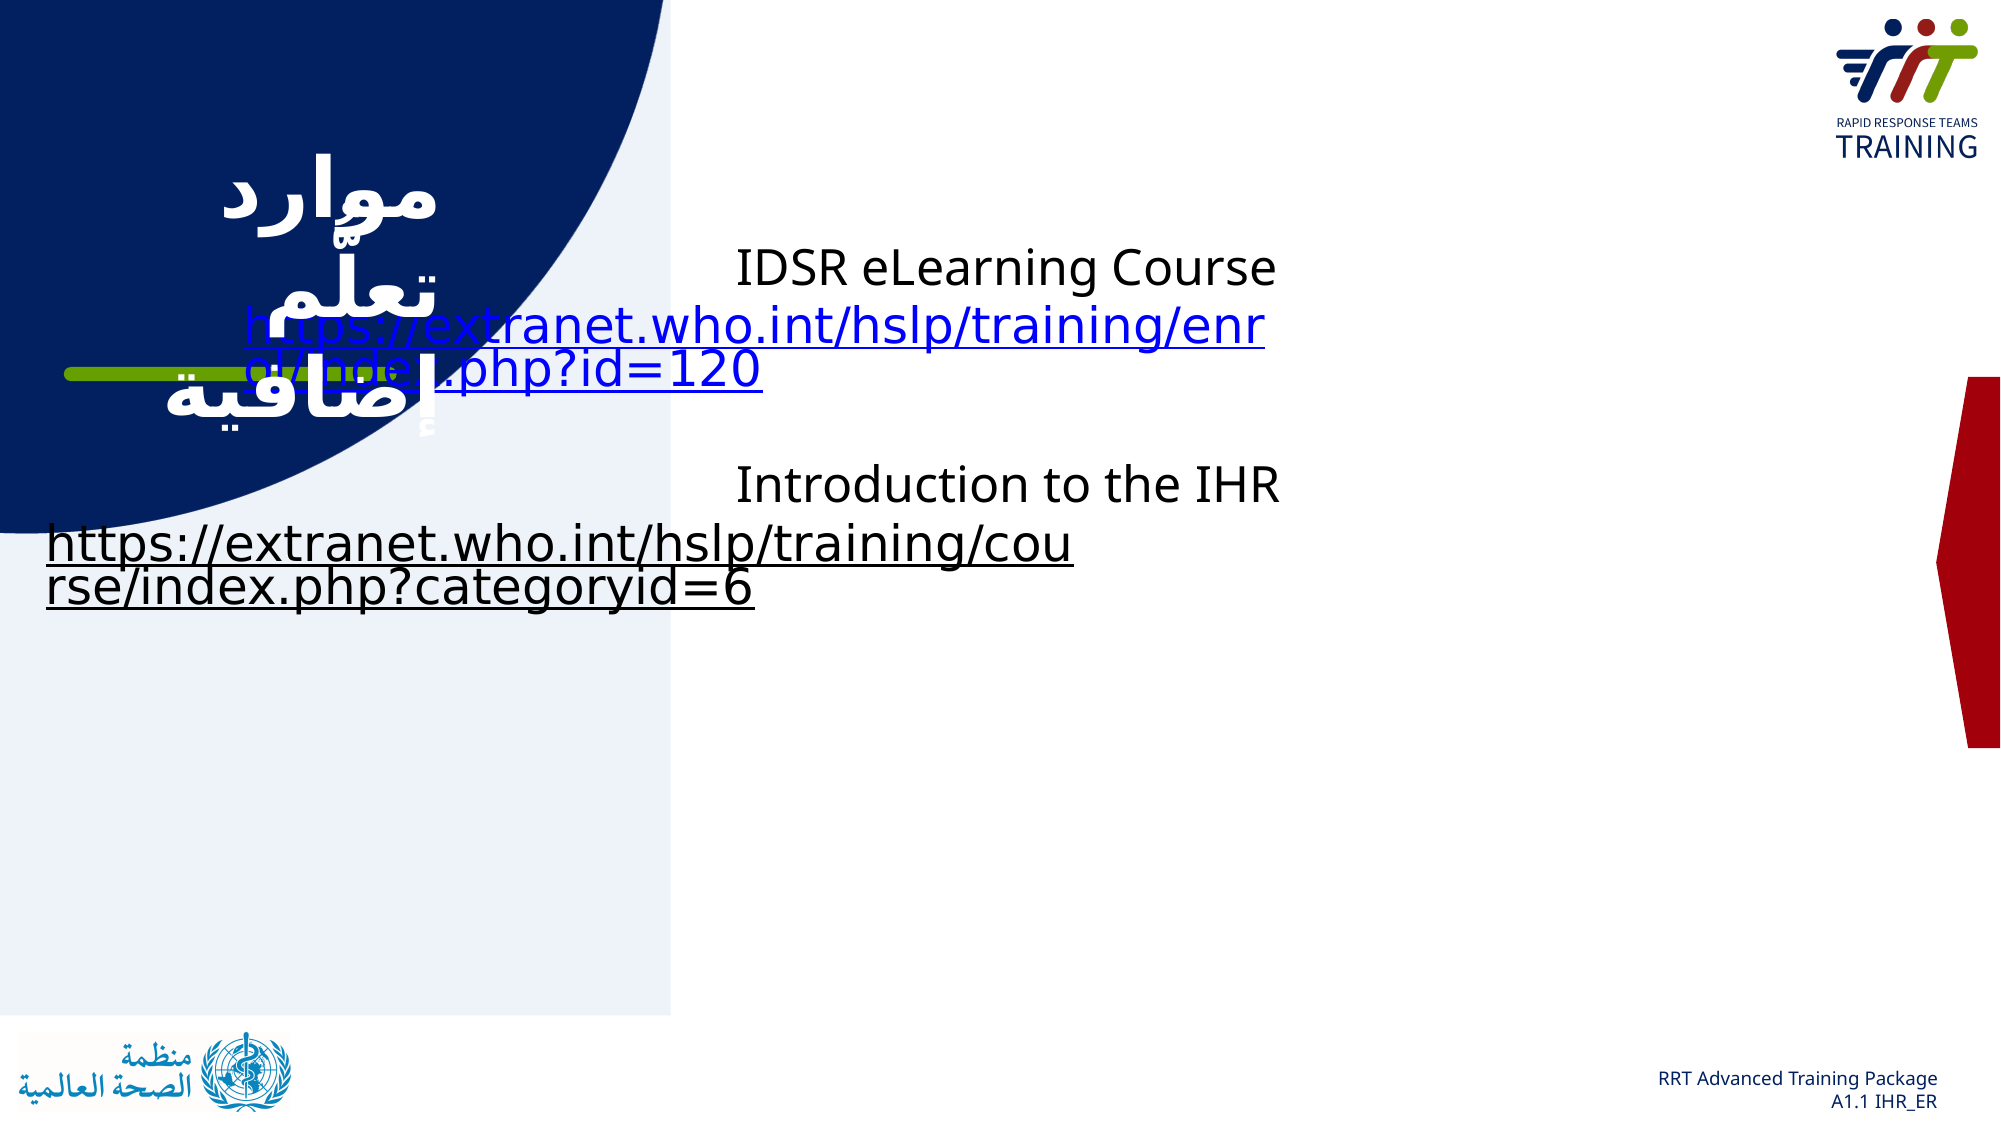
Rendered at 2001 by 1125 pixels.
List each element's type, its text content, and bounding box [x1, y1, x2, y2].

text_box موارد تعلُّم إضافية [0, 127, 450, 442]
list IDSR eLearning Course https://extranet.who.int/hslp/training/enrol/index.php?id=120 Introduction to the IHR https://extranet.who.int/hslp/training/course/index.php?categoryid=6 [728, 234, 1791, 1125]
picture [19, 1032, 291, 1112]
picture [0, 0, 670, 538]
picture [1835, 19, 1978, 167]
picture [248, 1047, 254, 1056]
